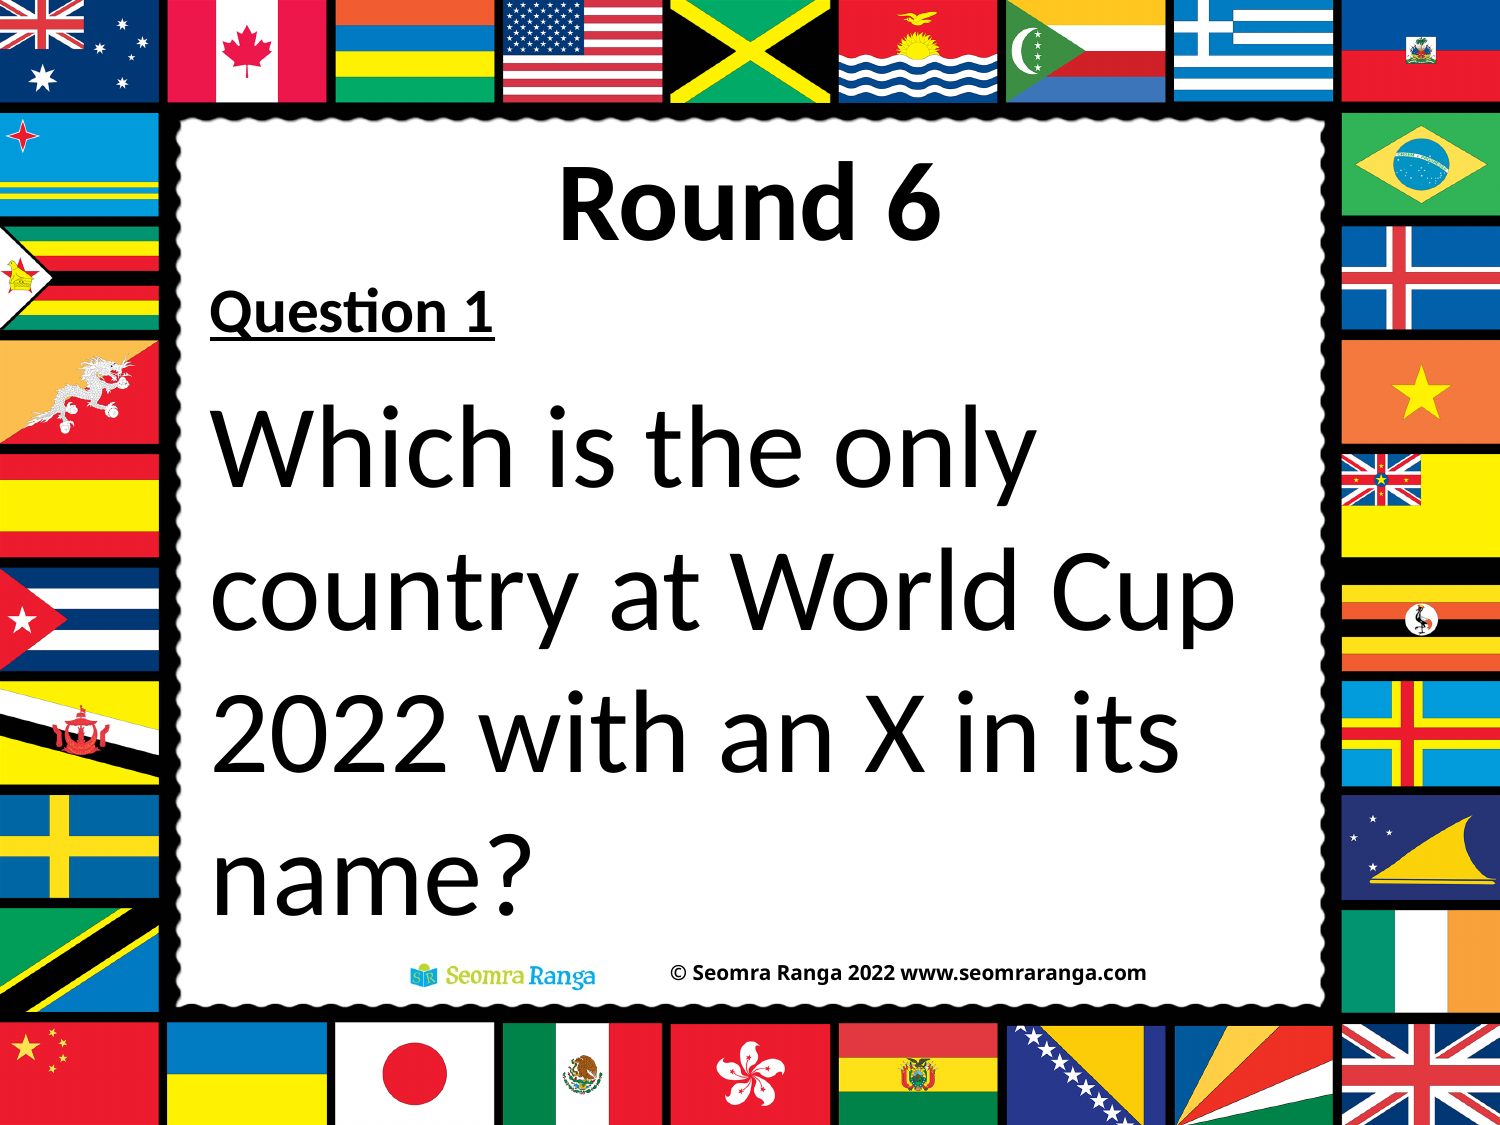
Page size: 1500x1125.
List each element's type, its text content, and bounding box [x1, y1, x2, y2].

title Round 6 [183, 101, 1317, 290]
list Question 1 Which is the only country at World Cup 2022 with an X in its name? [194, 261, 1306, 953]
picture [0, 0, 1500, 1125]
text_box © Seomra Ranga 2022 www.seomraranga.com [631, 953, 1187, 993]
picture [10, 122, 36, 150]
